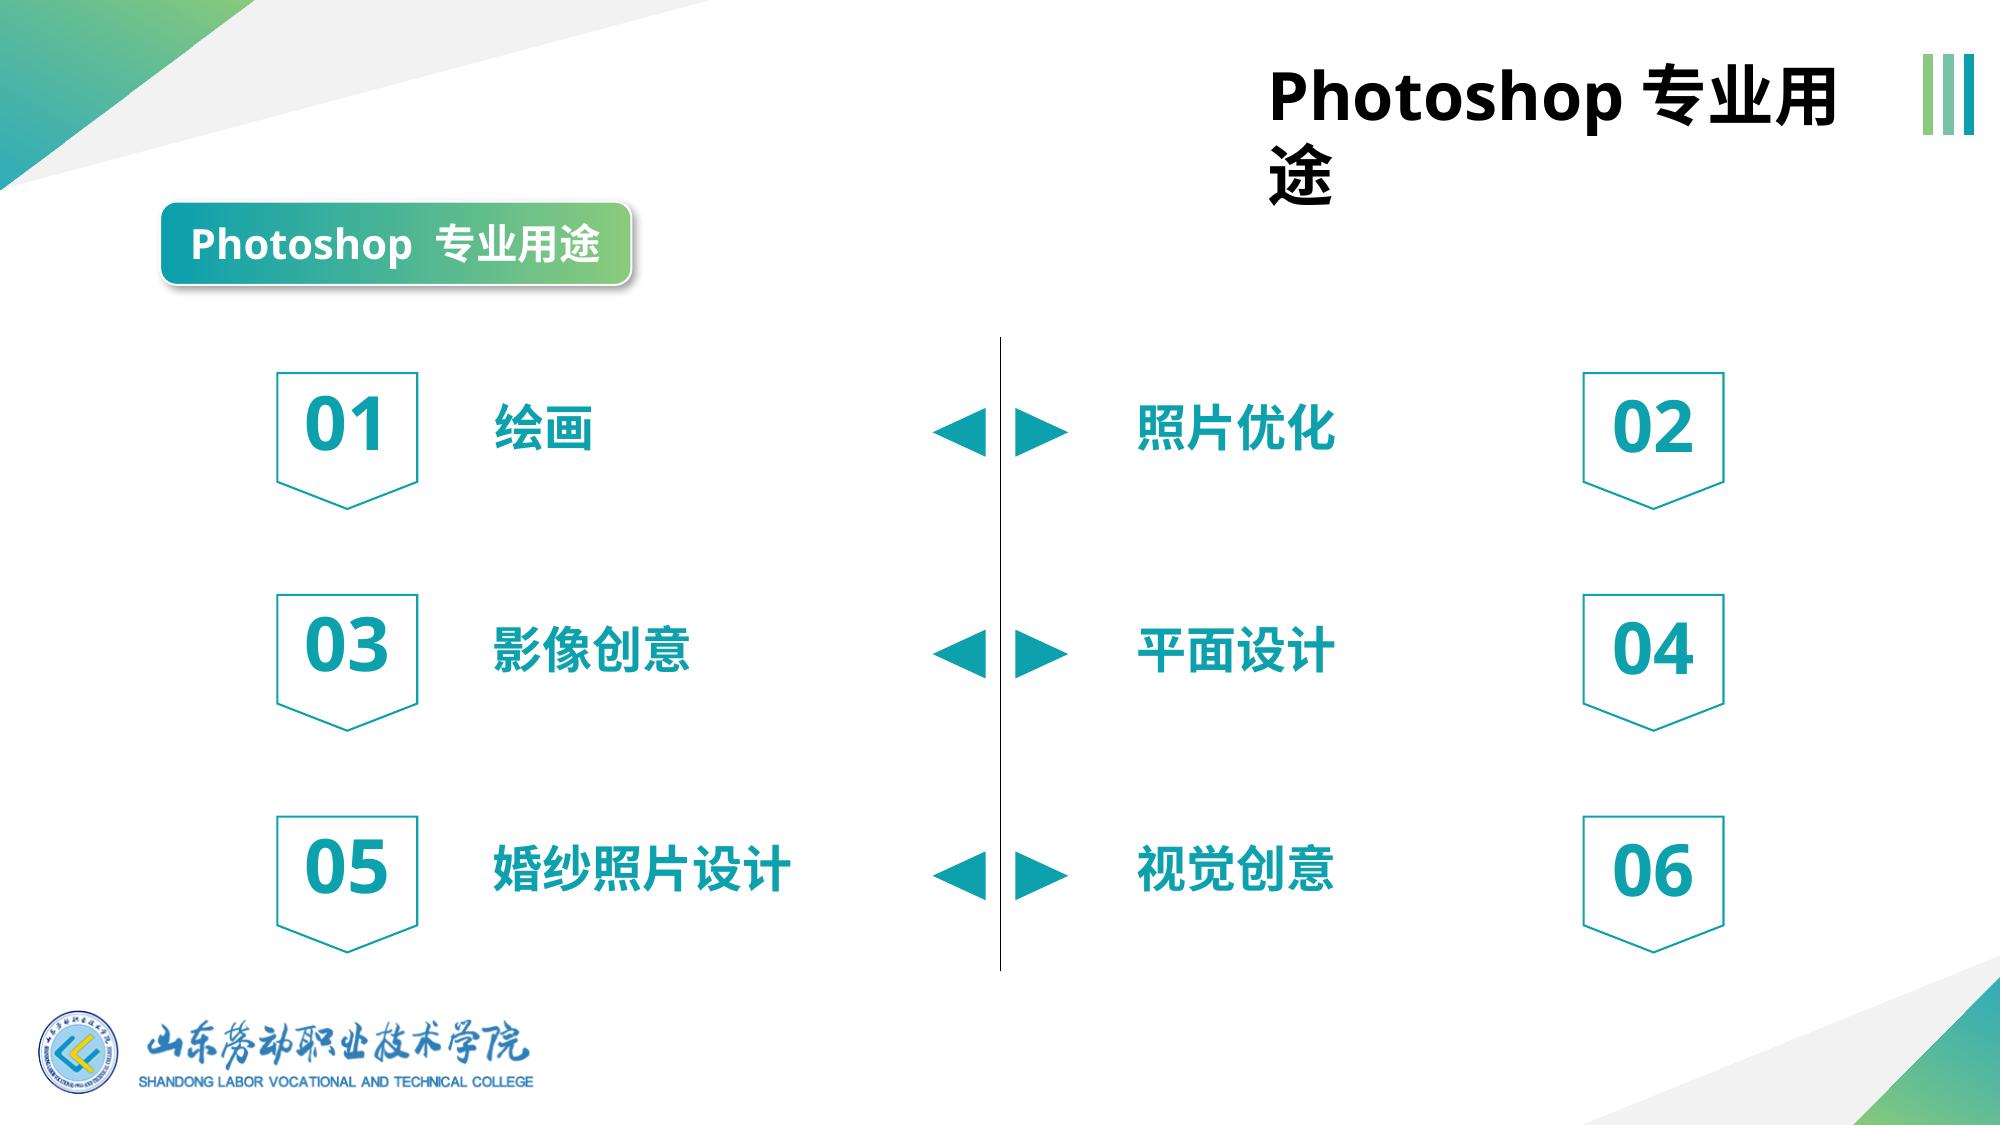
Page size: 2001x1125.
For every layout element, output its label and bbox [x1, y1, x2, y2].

text_box [160, 201, 632, 285]
text_box [0, 0, 2000, 1125]
text_box [1928, 54, 1969, 136]
picture [38, 1010, 550, 1094]
